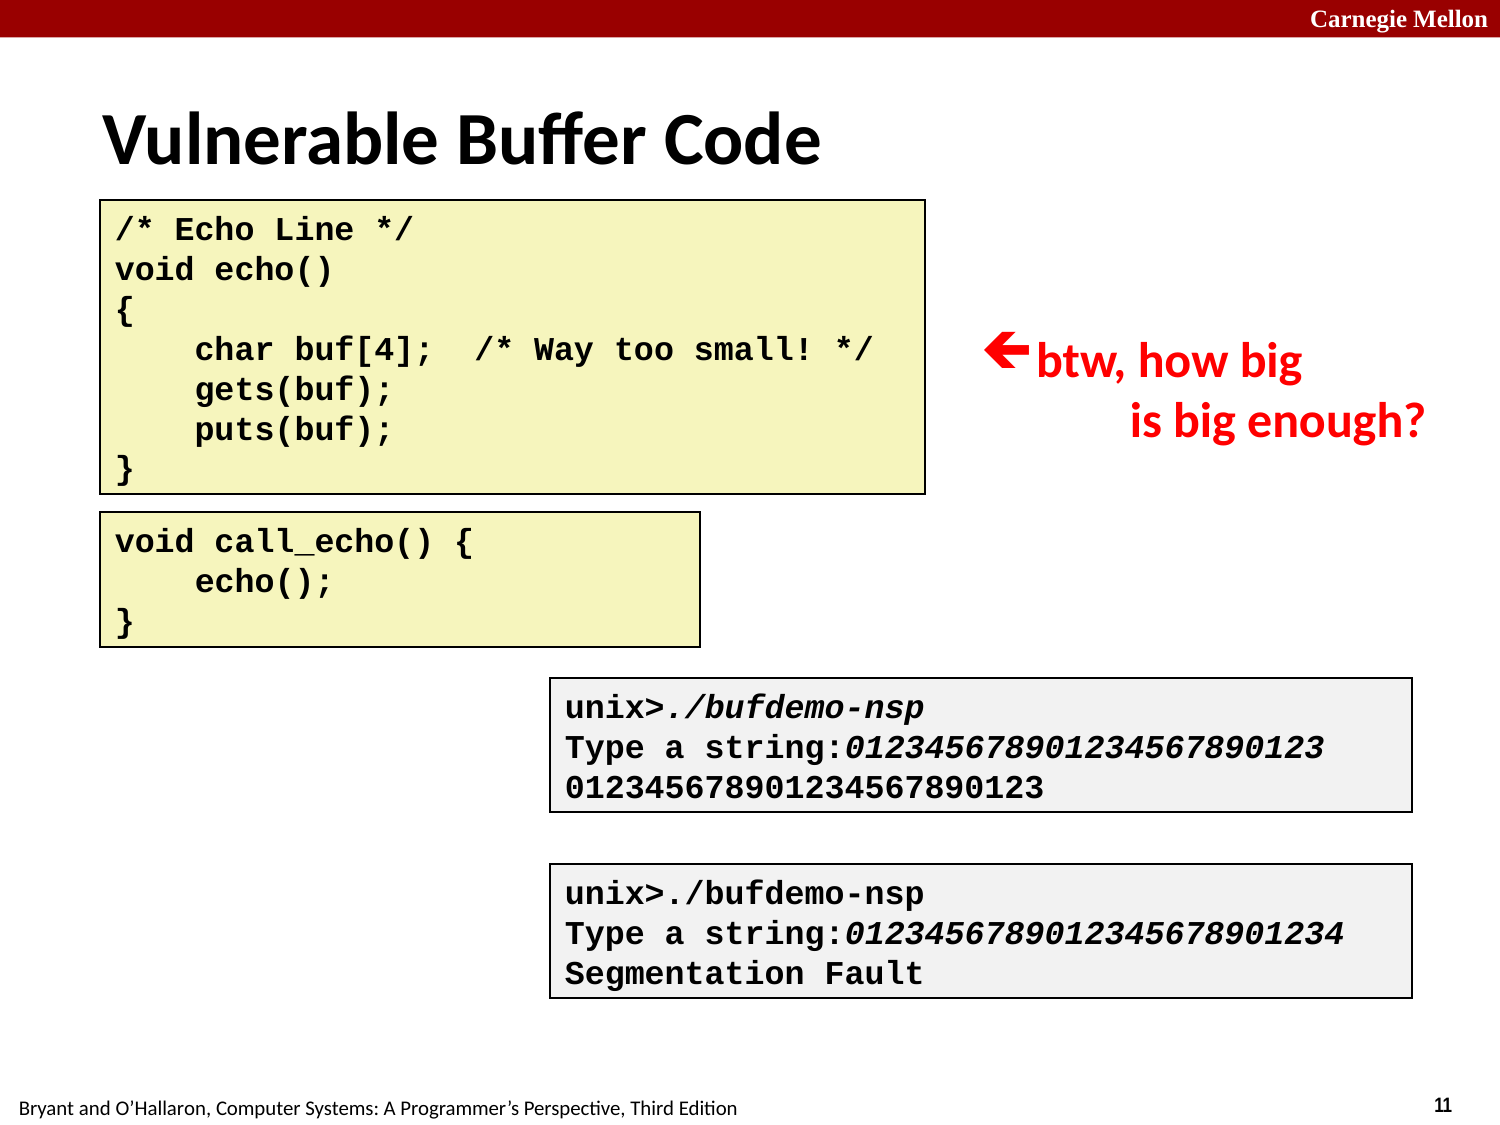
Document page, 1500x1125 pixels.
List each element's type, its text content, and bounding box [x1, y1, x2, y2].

title Vulnerable Buffer Code [87, 87, 1140, 182]
text_box btw, how big is big enough? [964, 319, 1442, 455]
text_box unix>./bufdemo-nsp Type a string:012345678901234567890123 012345678901234567890123 [549, 678, 1413, 813]
text_box /* Echo Line */ void echo() { char buf[4]; /* Way too small! */ gets(buf); puts(buf); } [99, 199, 925, 494]
text_box unix>./bufdemo-nsp Type a string:0123456789012345678901234 Segmentation Fault [549, 863, 1413, 999]
text_box void call_echo() { echo(); } [99, 512, 700, 647]
